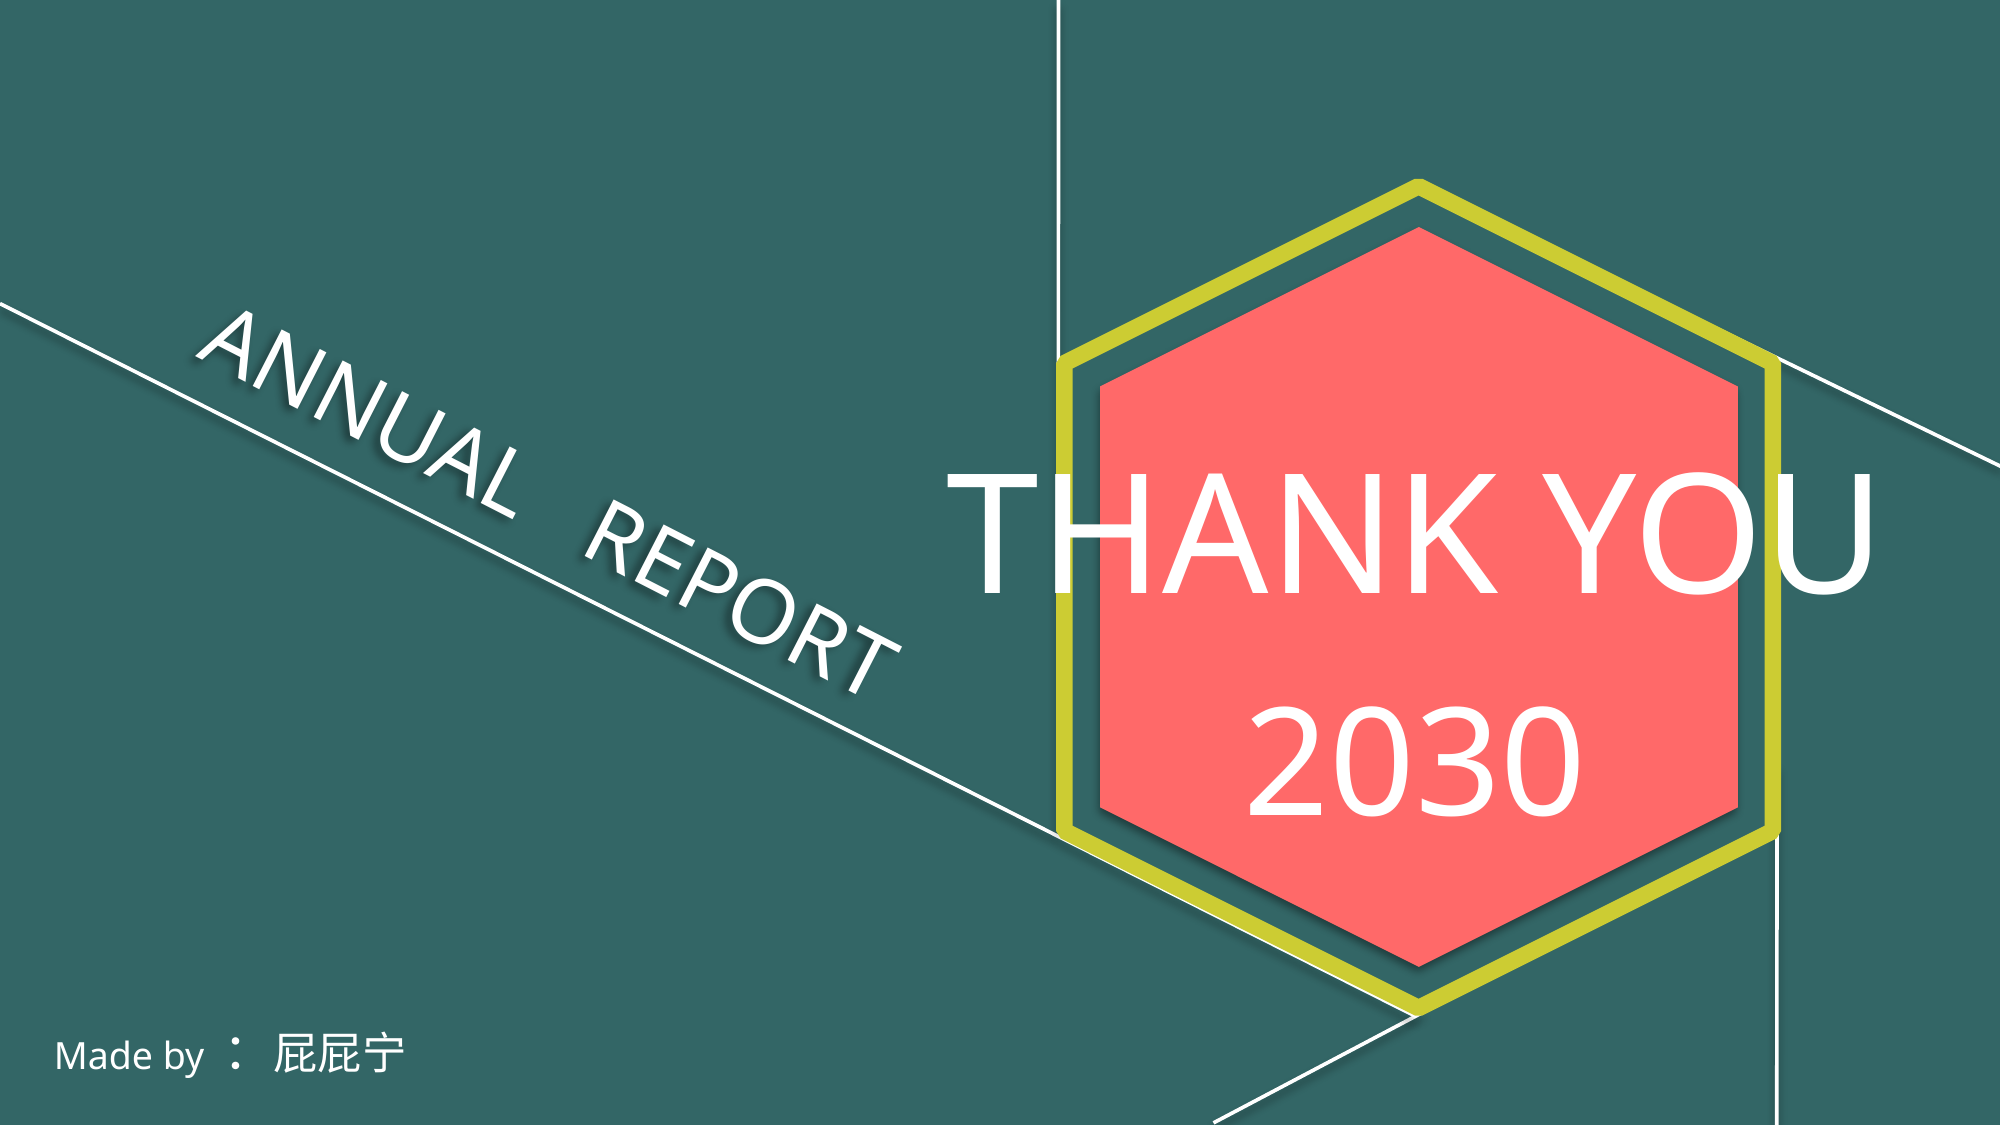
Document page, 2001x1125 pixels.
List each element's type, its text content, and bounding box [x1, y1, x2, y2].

text_box Made by ：屁屁宁 [39, 1012, 512, 1088]
text_box ANNUAL REPORT [170, 264, 932, 734]
text_box [1064, 634, 1773, 1009]
text_box 2030 [1228, 657, 1602, 853]
text_box THANK YOU [931, 418, 1901, 634]
text_box [1064, 186, 1773, 418]
